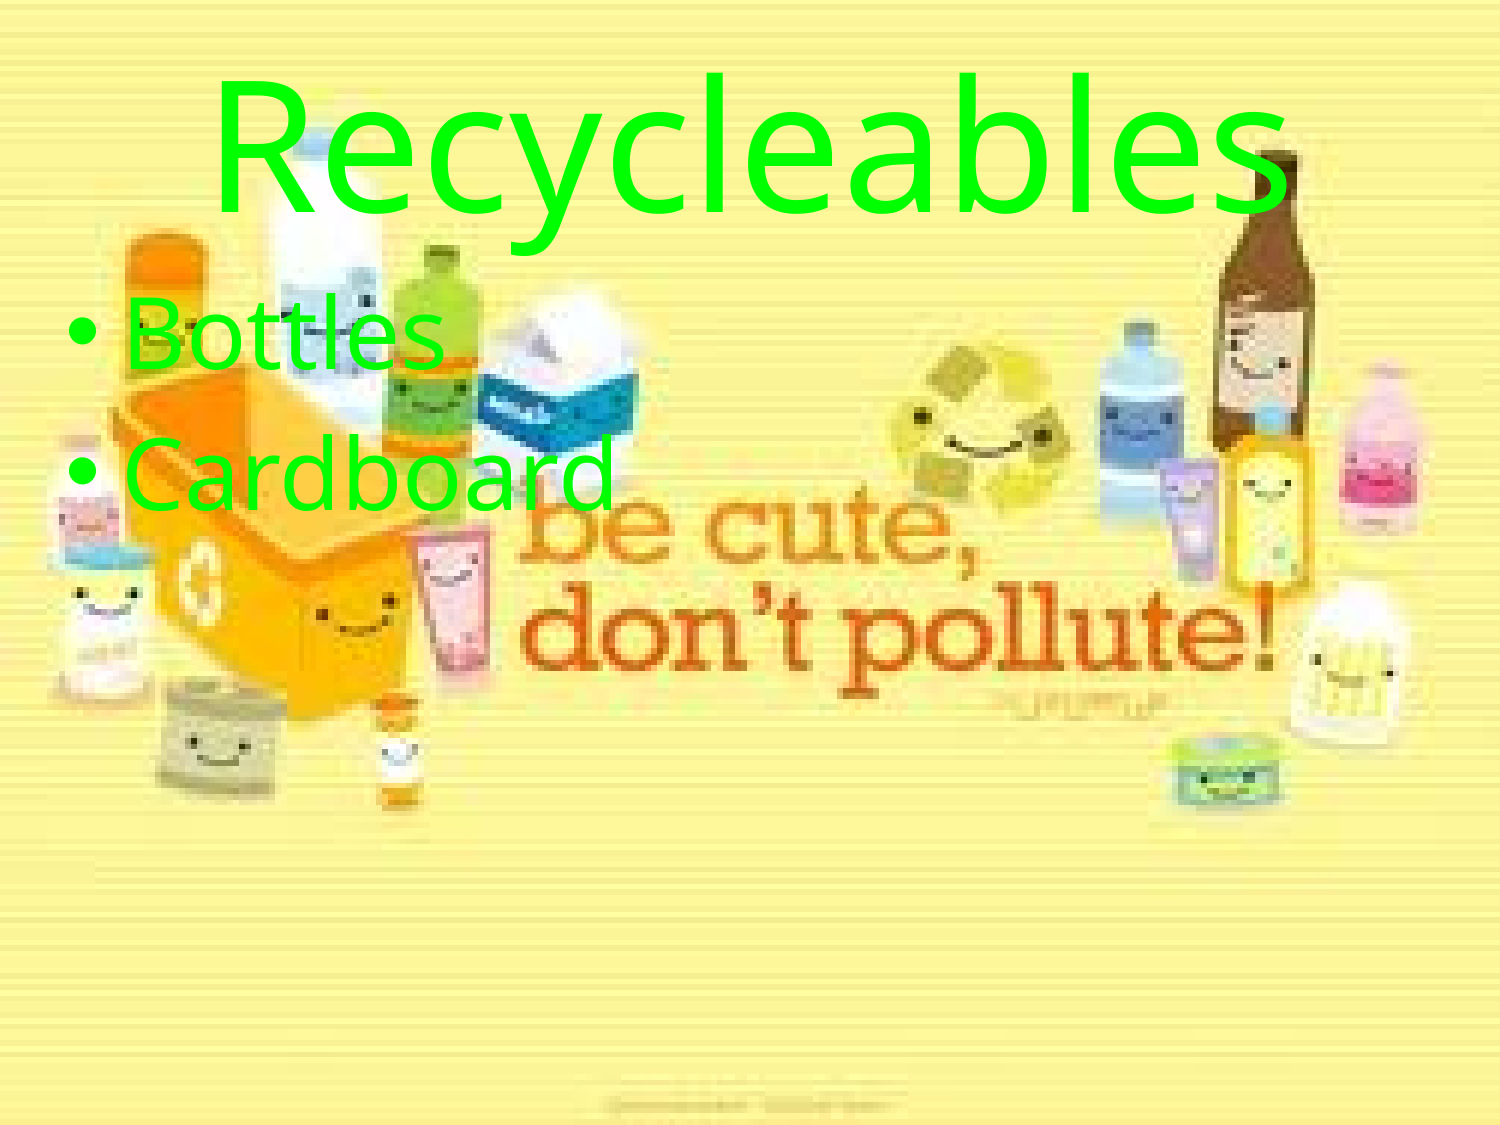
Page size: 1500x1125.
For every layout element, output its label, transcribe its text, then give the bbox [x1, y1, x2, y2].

title Recycleables [75, 45, 1425, 233]
picture [0, 0, 1500, 1125]
list Bottles Cardboard [50, 262, 775, 1005]
